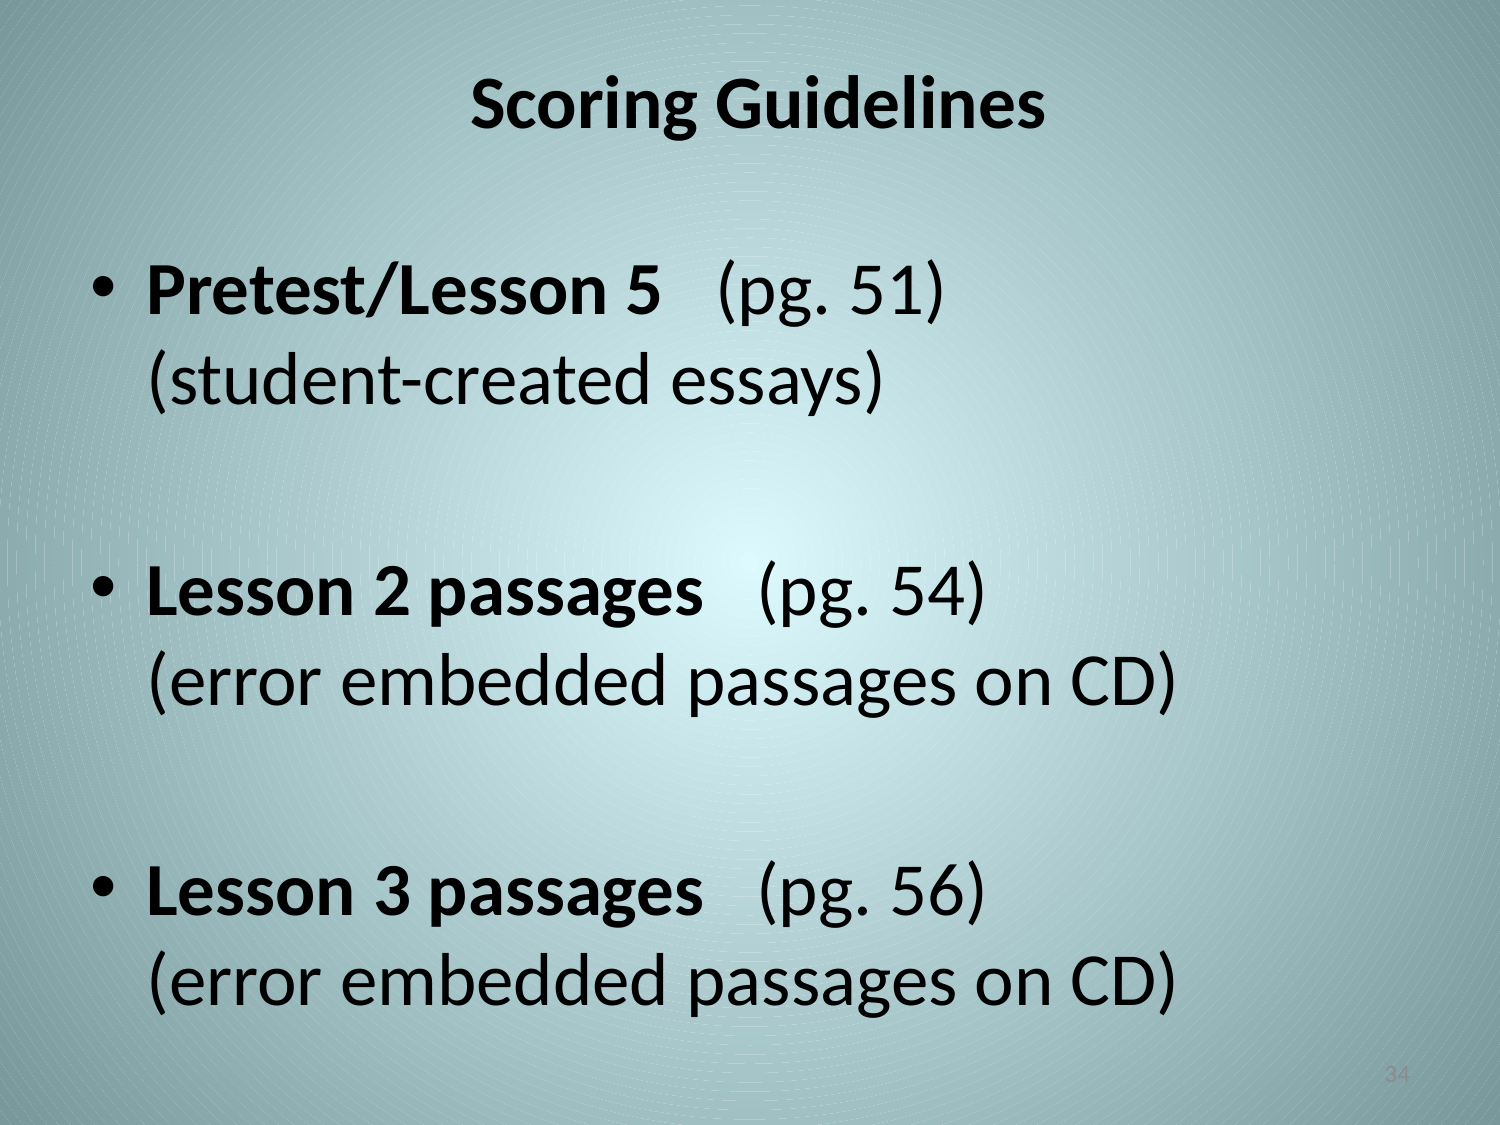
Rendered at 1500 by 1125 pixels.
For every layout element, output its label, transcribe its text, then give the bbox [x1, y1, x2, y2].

list Pretest/Lesson 5 (pg. 51) (student-created essays) Lesson 2 passages (pg. 54) (error embedded passages on CD) Lesson 3 passages (pg. 56) (error embedded passages on CD) [75, 232, 1425, 1043]
title Scoring Guidelines [75, 45, 1425, 232]
slide_number 34 [1074, 1042, 1425, 1103]
